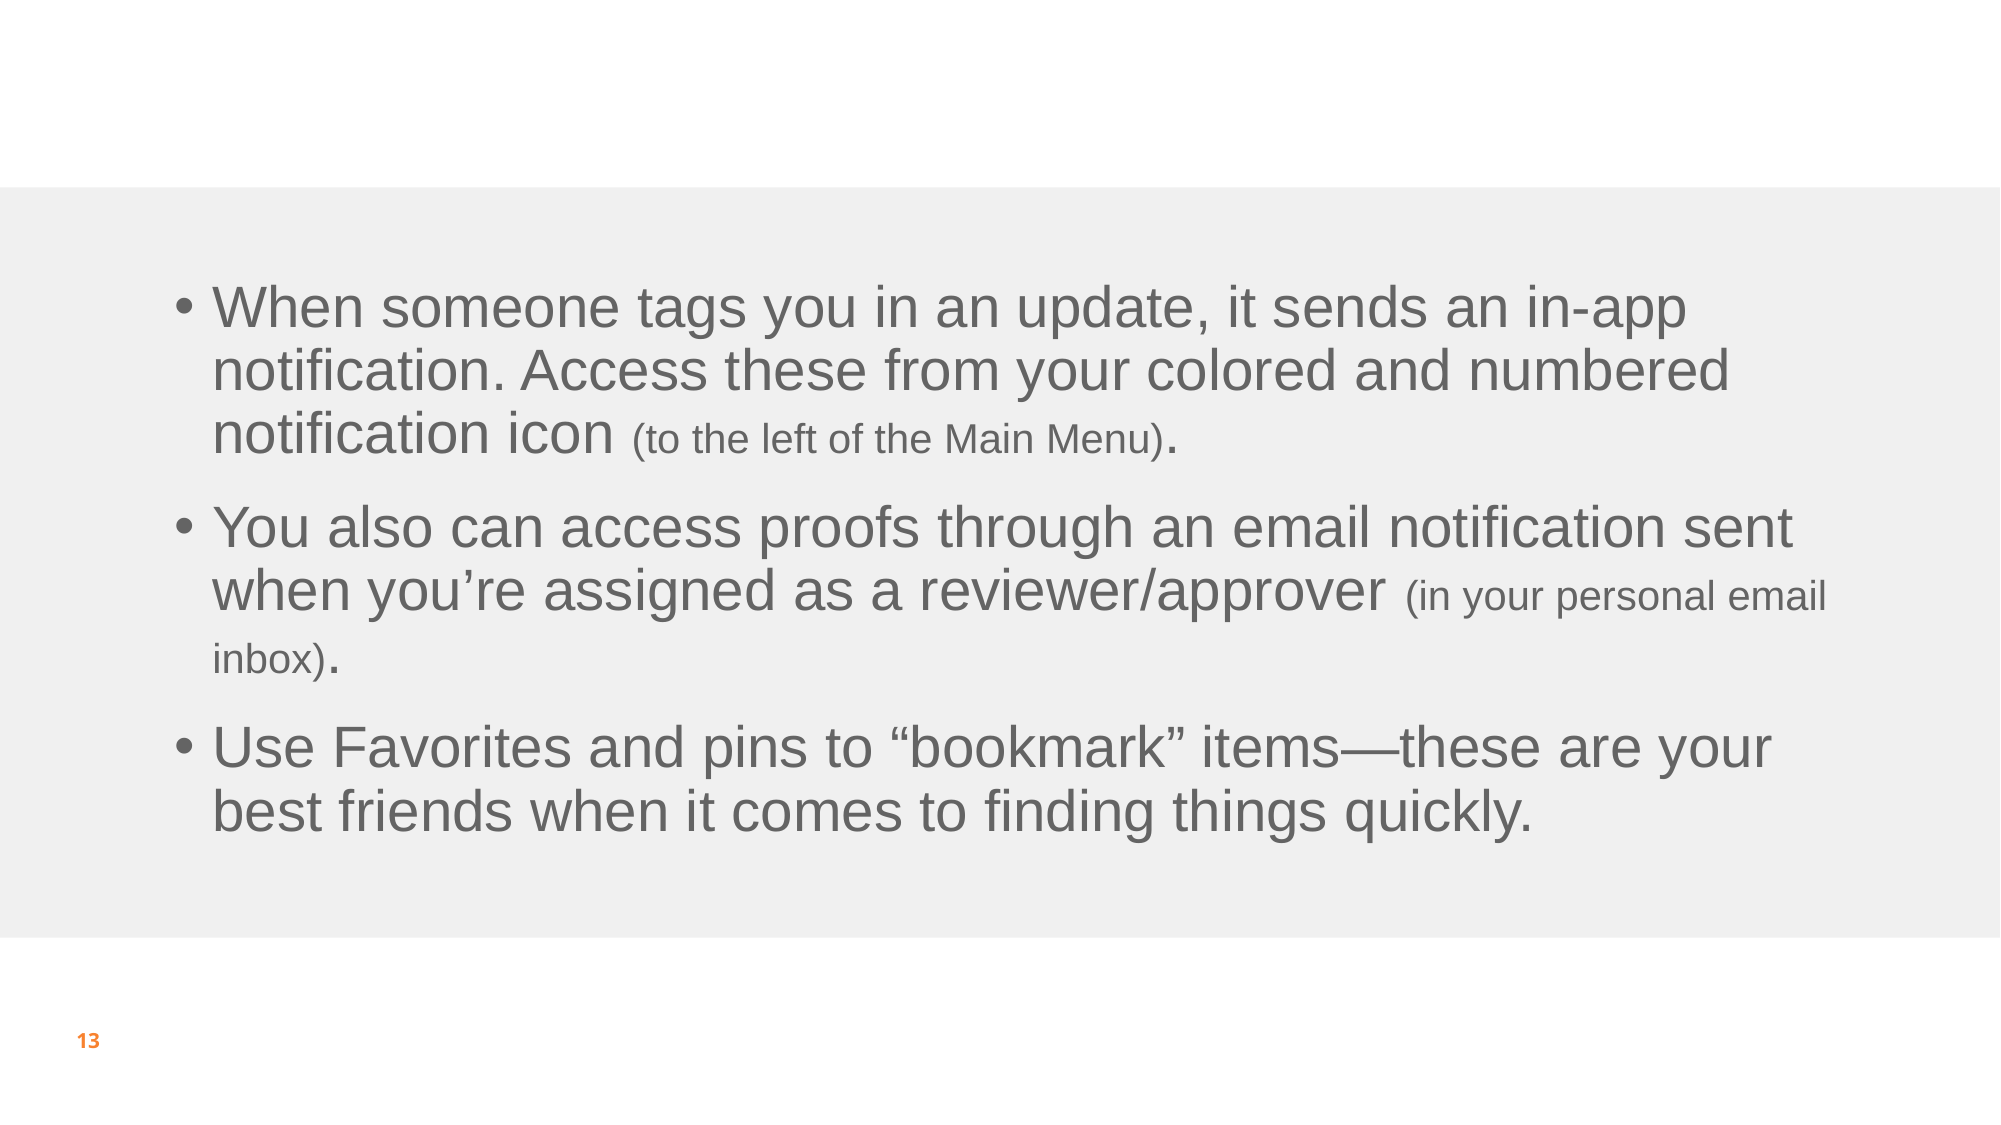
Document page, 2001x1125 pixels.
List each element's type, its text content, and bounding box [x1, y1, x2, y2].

list When someone tags you in an update, it sends an in-app notification. Access these from your colored and numbered notification icon (to the left of the Main Menu). You also can access proofs through an email notification sent when you’re assigned as a reviewer/approver (in your personal email inbox). Use Favorites and pins to “bookmark” items—these are your best friends when it comes to finding things quickly. [174, 277, 1844, 863]
